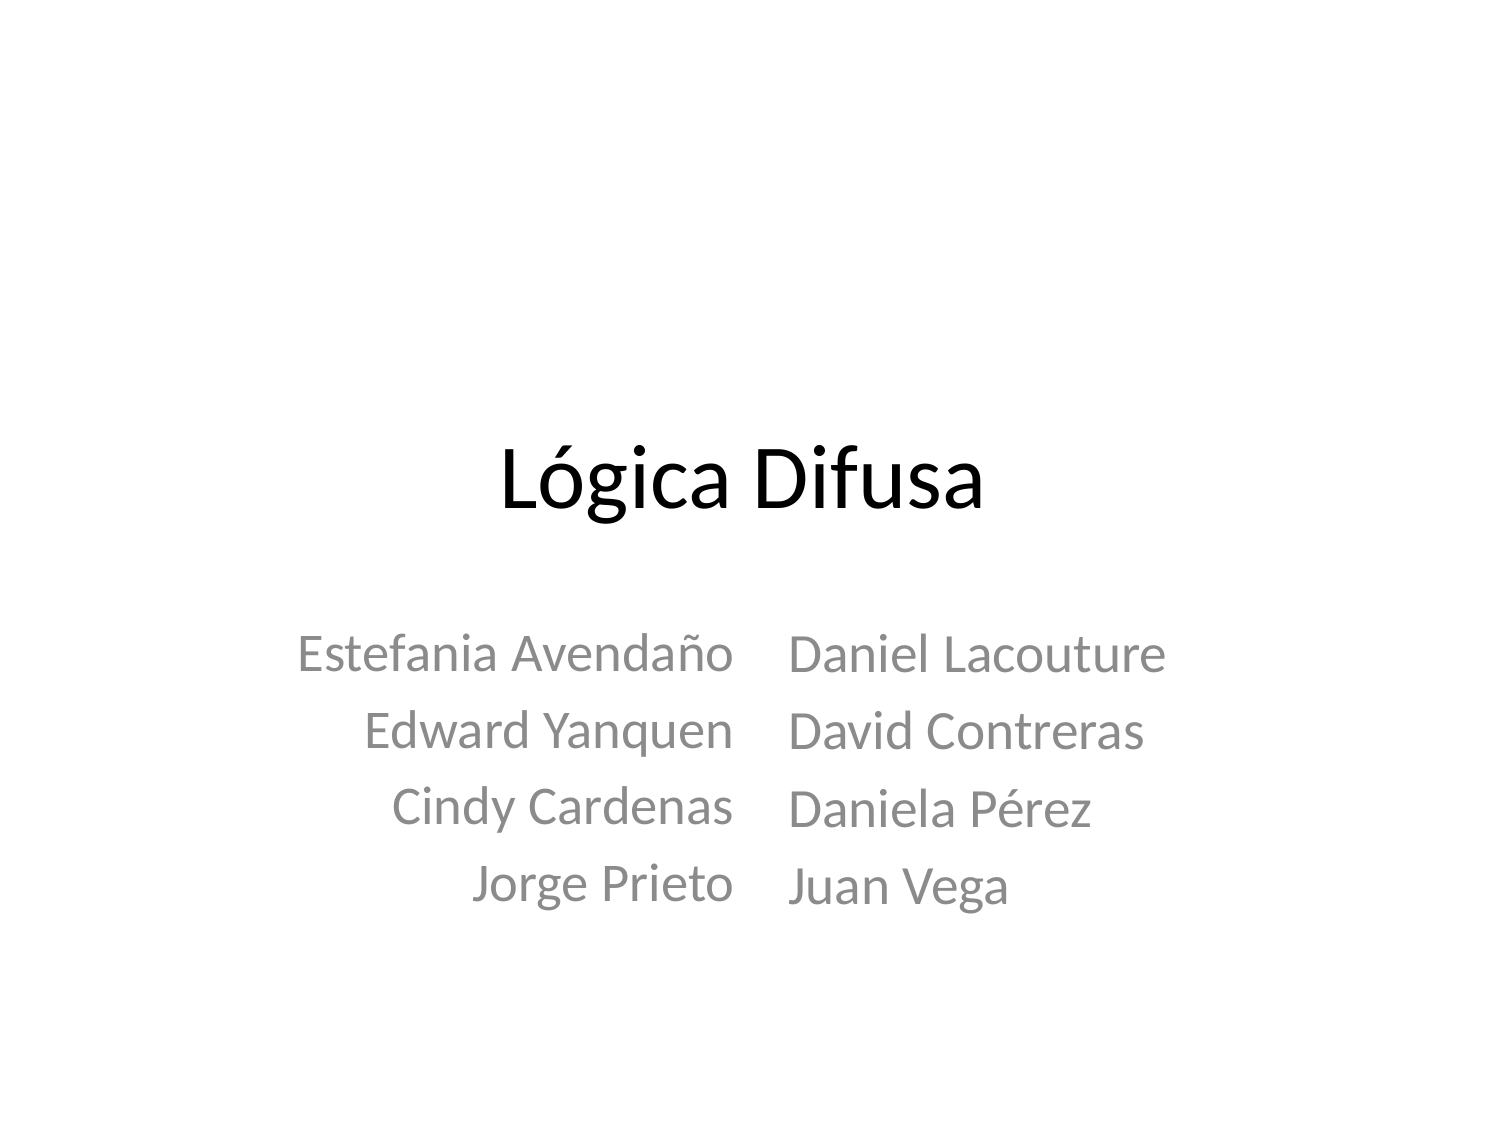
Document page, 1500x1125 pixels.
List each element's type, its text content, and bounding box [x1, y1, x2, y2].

title Lógica Difusa [105, 351, 1381, 593]
text_box Daniel Lacouture David Contreras Daniela Pérez Juan Vega [773, 609, 1299, 925]
subtitle Estefania Avendaño Edward Yanquen Cindy Cardenas Jorge Prieto [225, 609, 750, 925]
